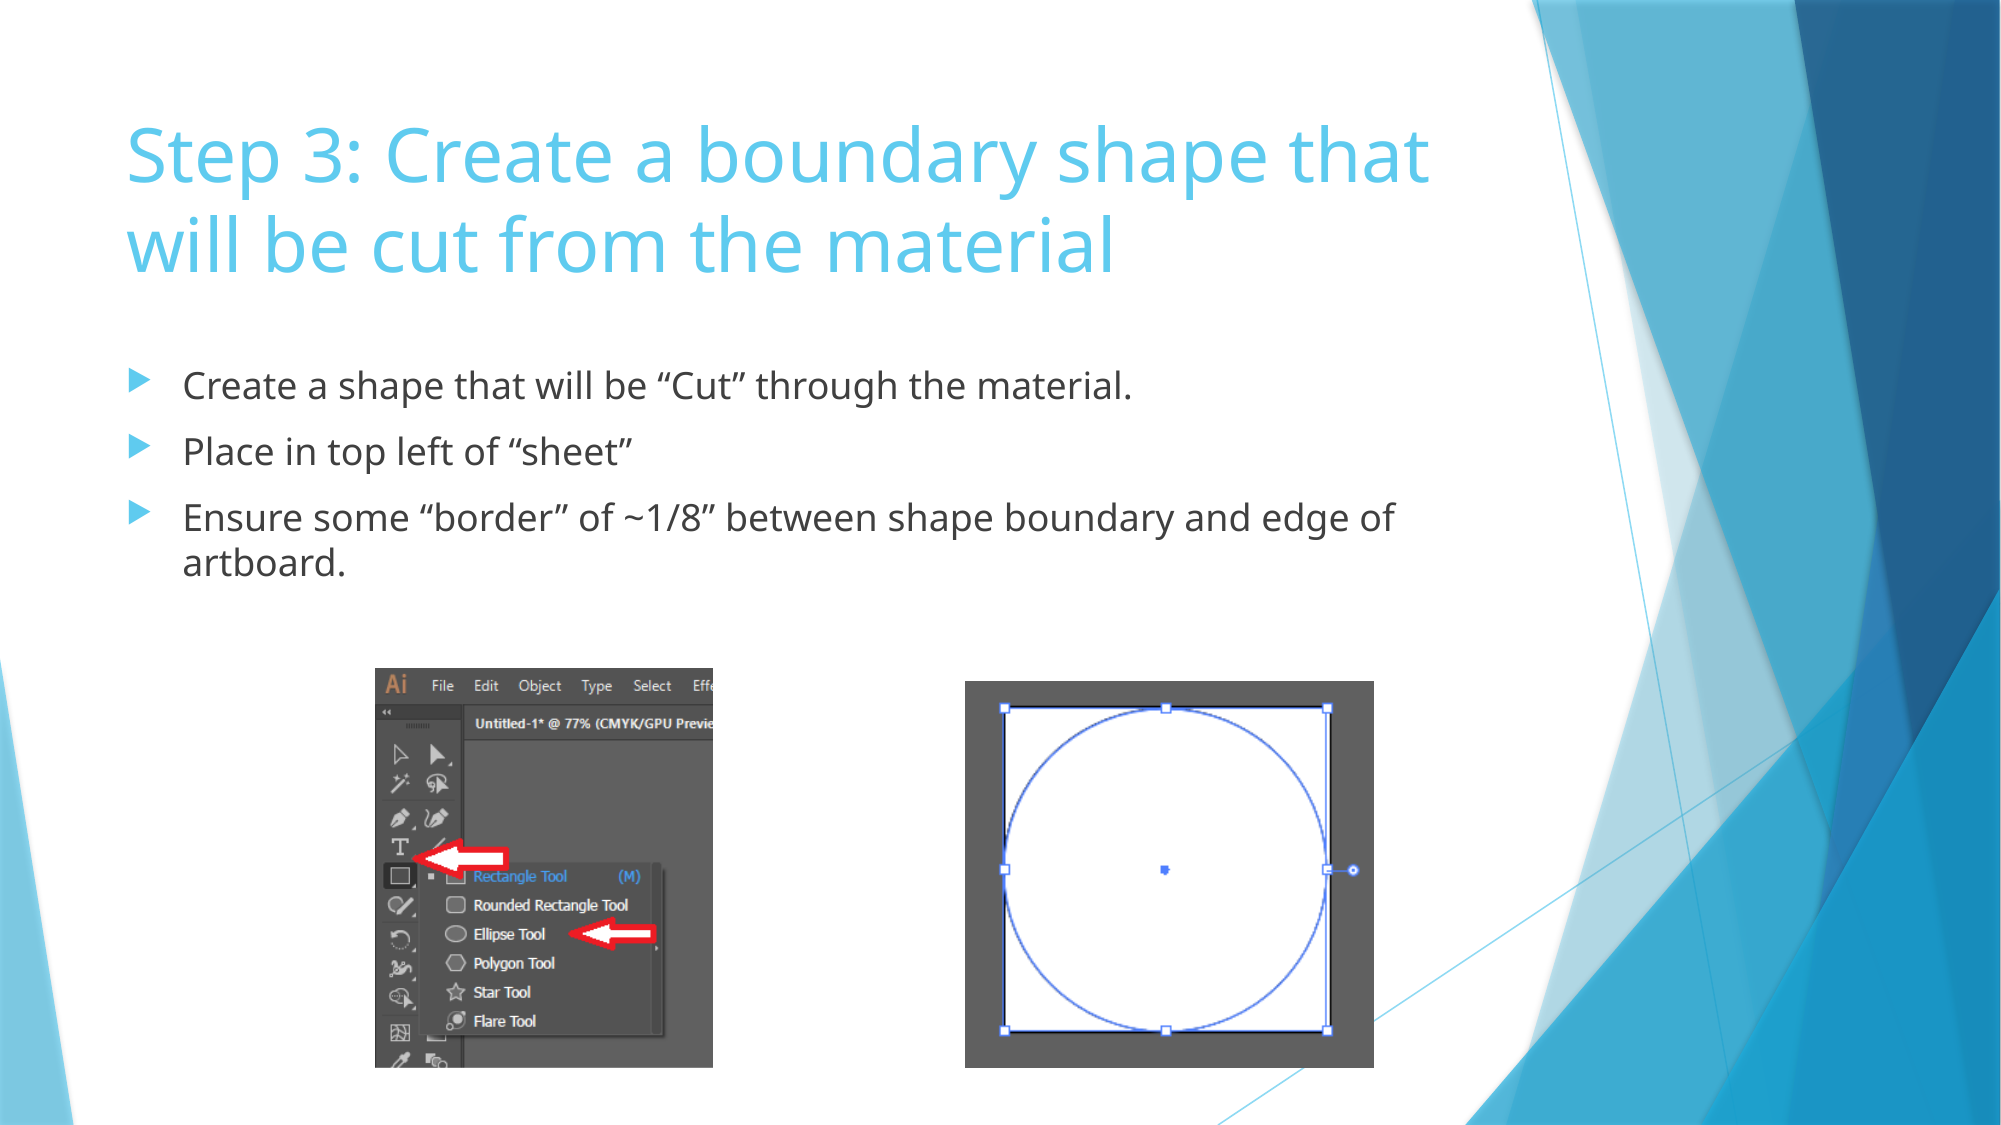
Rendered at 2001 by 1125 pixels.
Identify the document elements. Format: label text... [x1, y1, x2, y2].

picture [964, 681, 1374, 1069]
picture [372, 666, 714, 1069]
title Step 3: Create a boundary shape that will be cut from the material [111, 99, 1522, 317]
list Create a shape that will be “Cut” through the material. Place in top left of “sheet” Ensure some “border” of ~1/8” between shape boundary and edge of artboard. [111, 354, 1522, 992]
